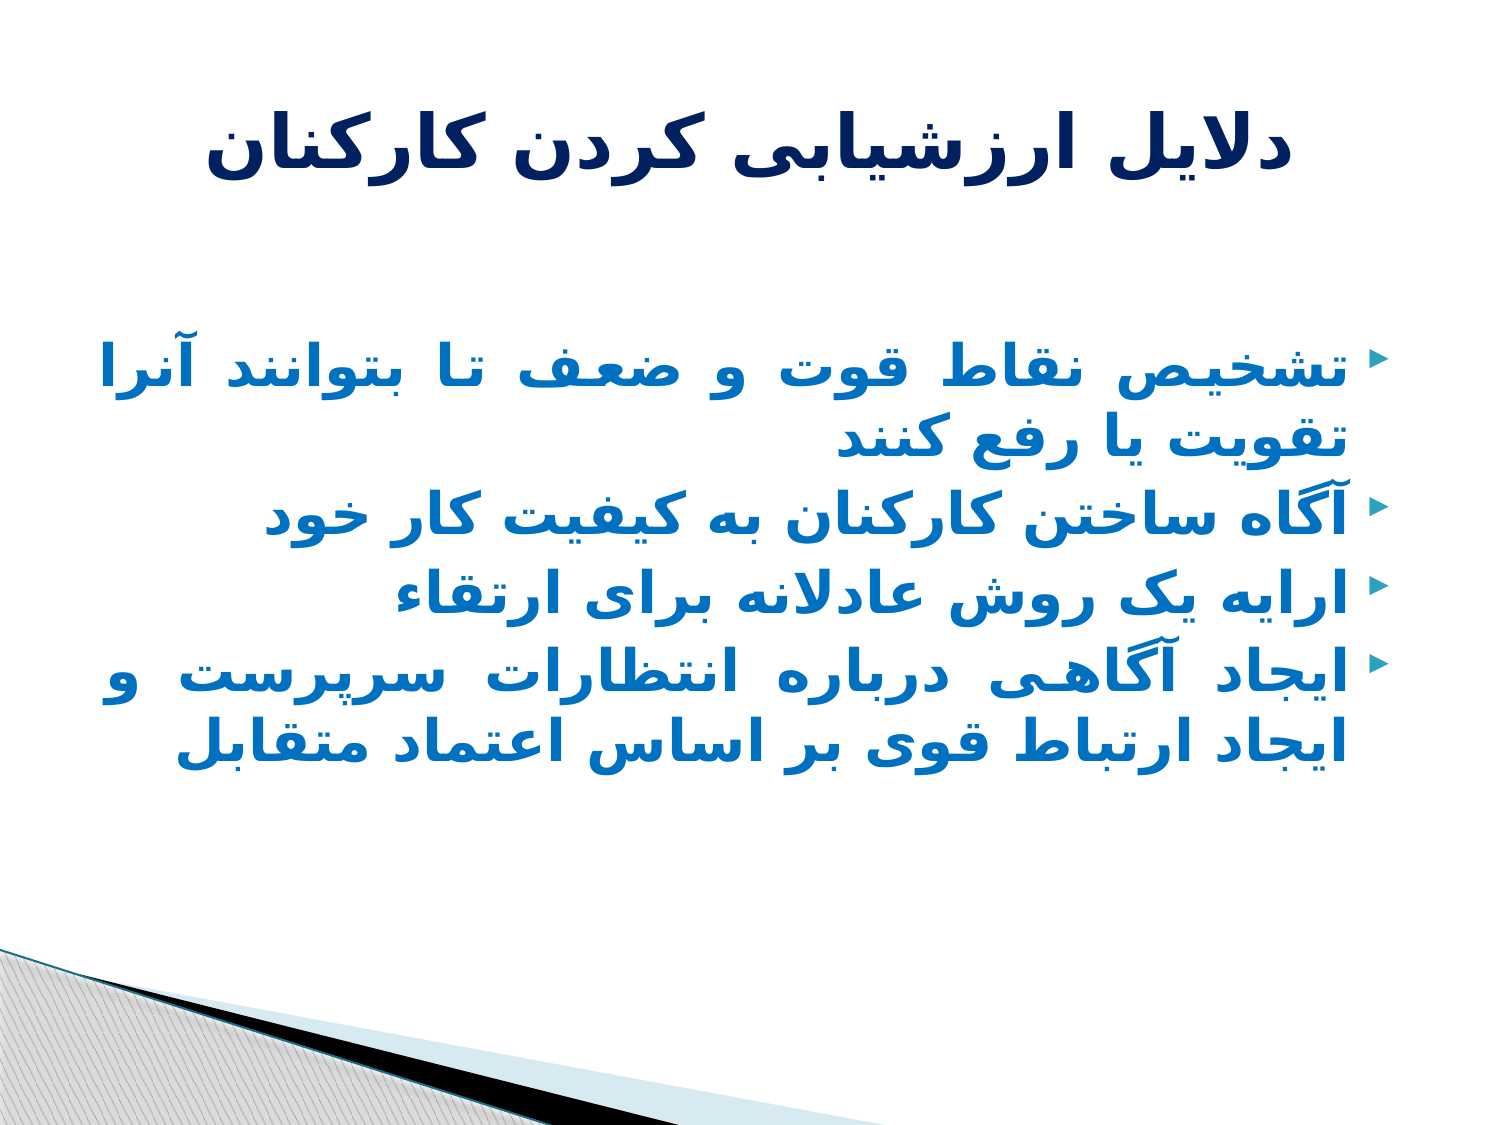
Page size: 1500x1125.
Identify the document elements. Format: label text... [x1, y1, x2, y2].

title دلایل ارزشیابی کردن کارکنان [75, 45, 1425, 233]
list تشخیص نقاط قوت و ضعف تا بتوانند آنرا تقویت یا رفع کنند آگاه ساختن کارکنان به کیفیت کار خود ارایه یک روش عادلانه برای ارتقاء ایجاد آگاهی درباره انتظارات سرپرست و ایجاد ارتباط قوی بر اساس اعتماد متقابل [75, 243, 1425, 986]
